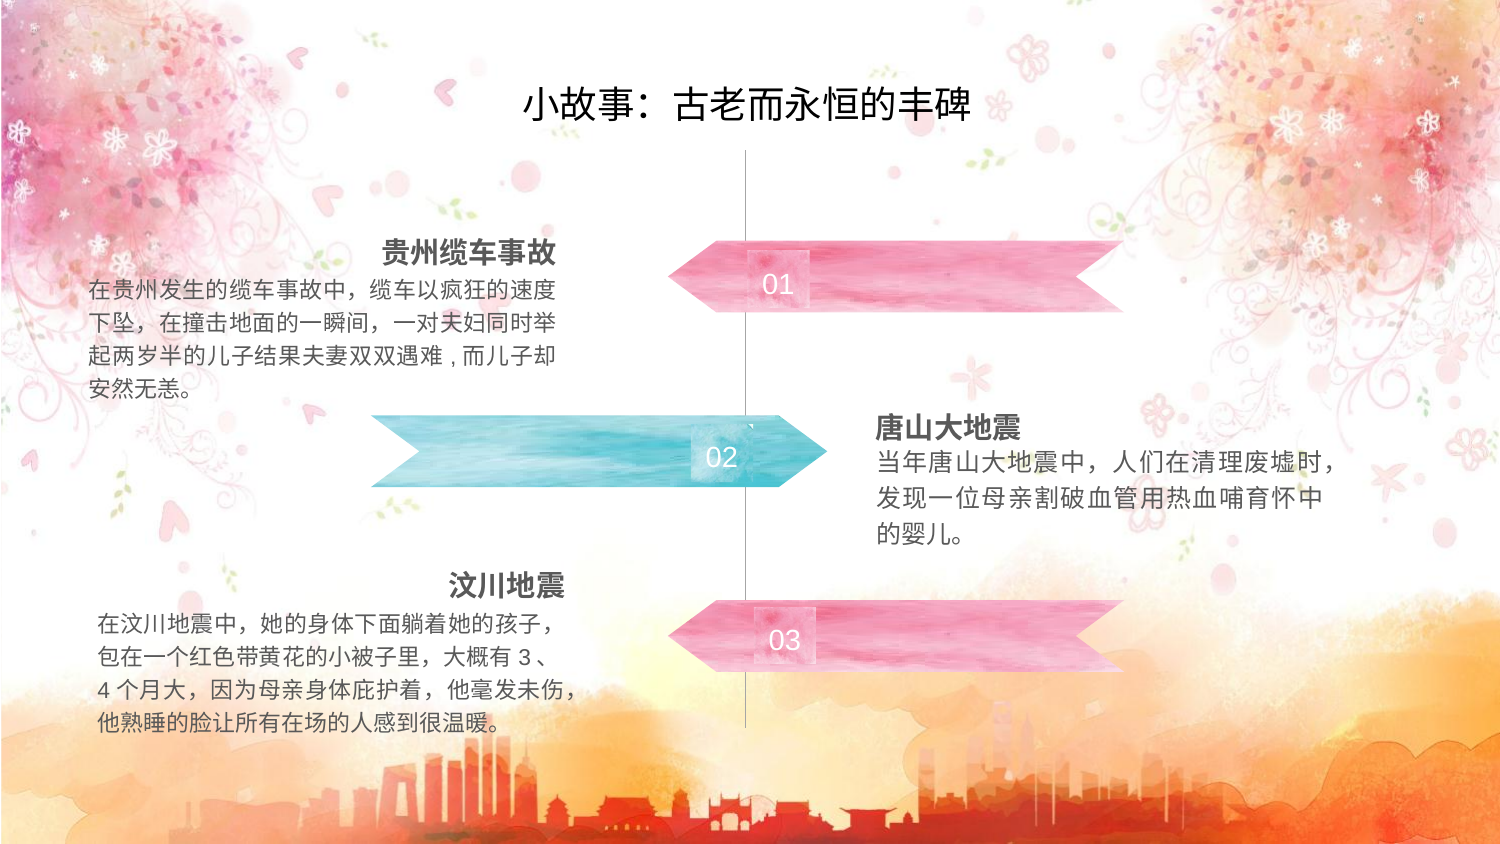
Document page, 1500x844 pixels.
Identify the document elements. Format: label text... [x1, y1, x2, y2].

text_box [667, 599, 1125, 673]
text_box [73, 219, 573, 412]
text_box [859, 394, 1339, 558]
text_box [370, 415, 828, 488]
text_box 小故事：古老而永恒的丰碑 [507, 73, 988, 133]
picture [1, 0, 1500, 844]
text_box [82, 552, 582, 746]
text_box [667, 240, 1125, 313]
